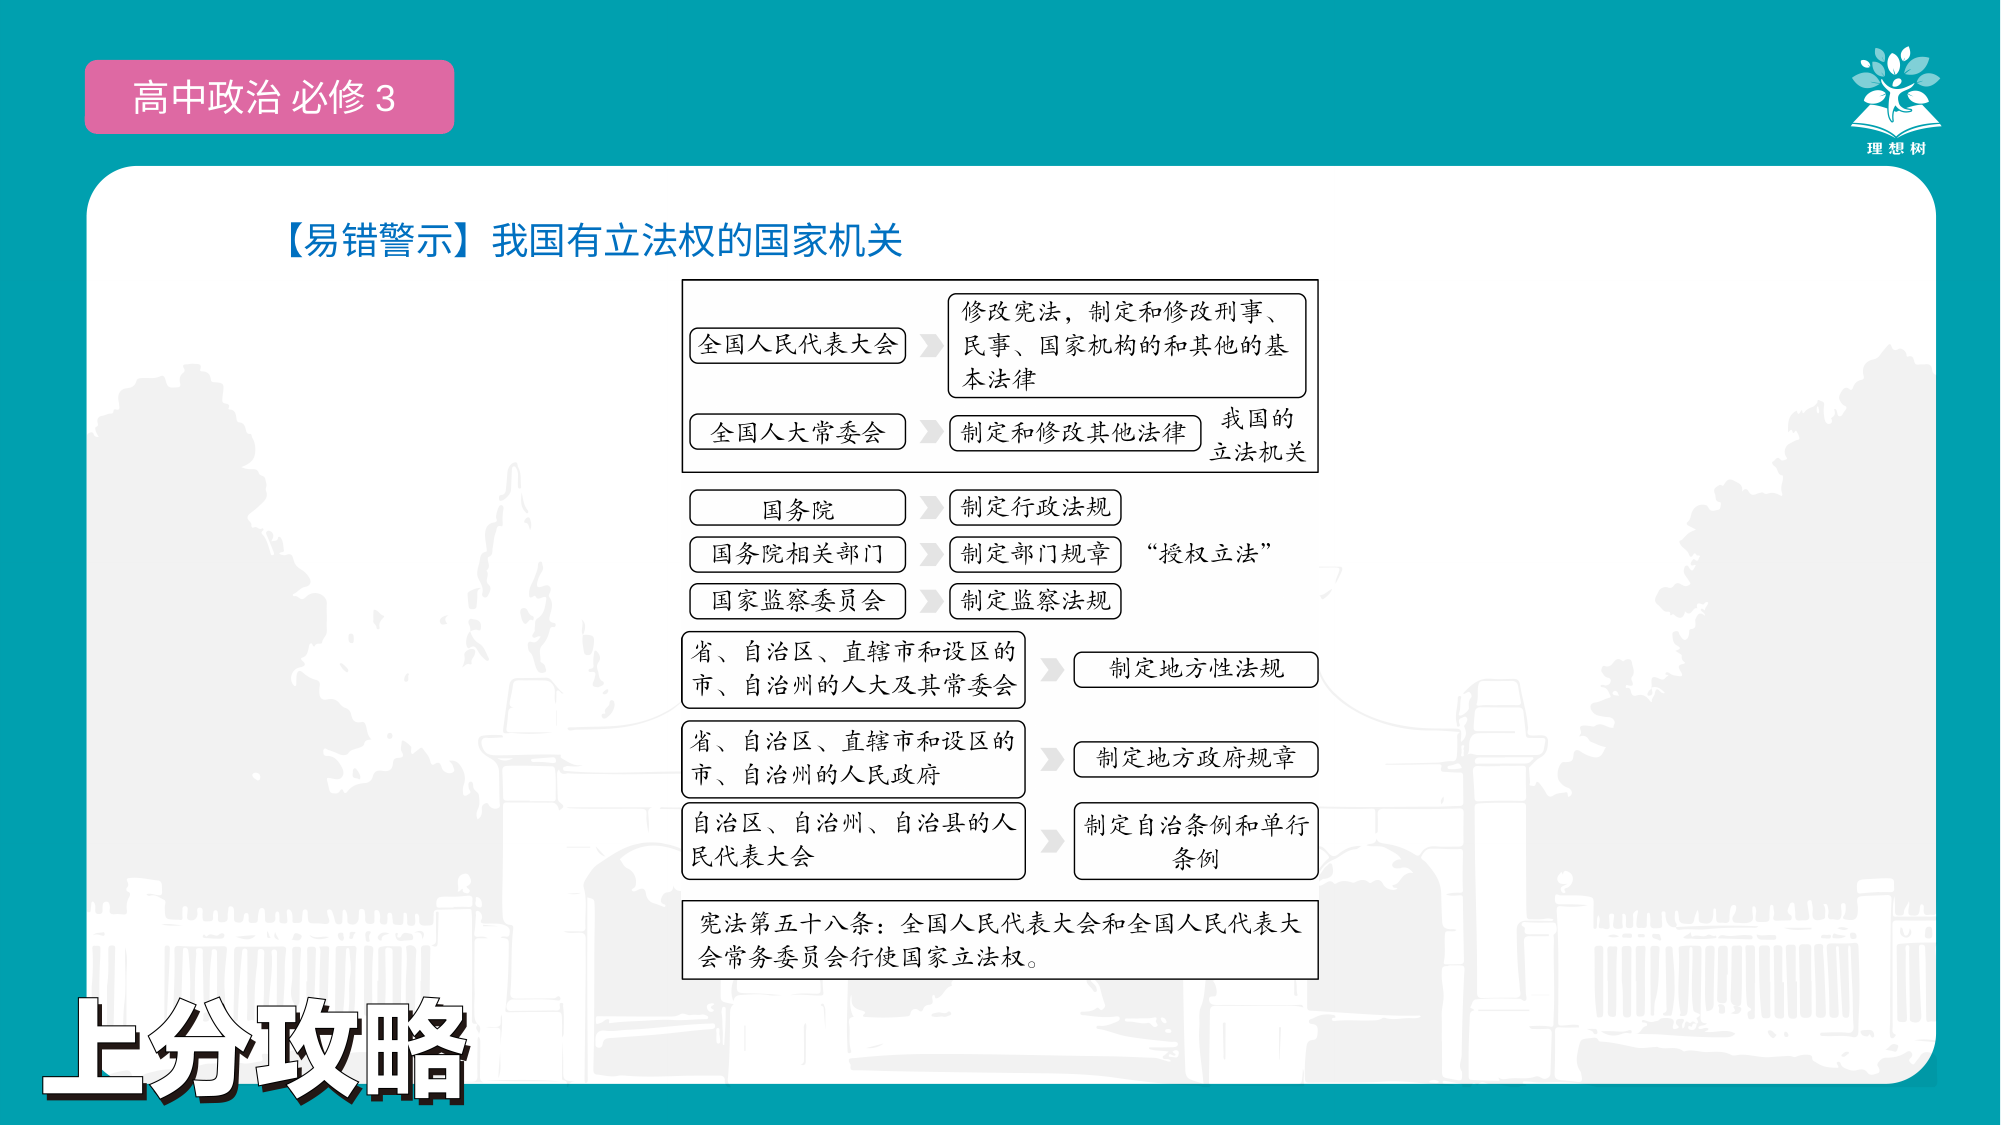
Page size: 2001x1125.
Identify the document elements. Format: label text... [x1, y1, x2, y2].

picture [0, 0, 2001, 1125]
text_box 【易错警示】我国有立法权的国家机关 [251, 209, 1749, 270]
text_box 高中政治 必修3 [83, 58, 456, 135]
